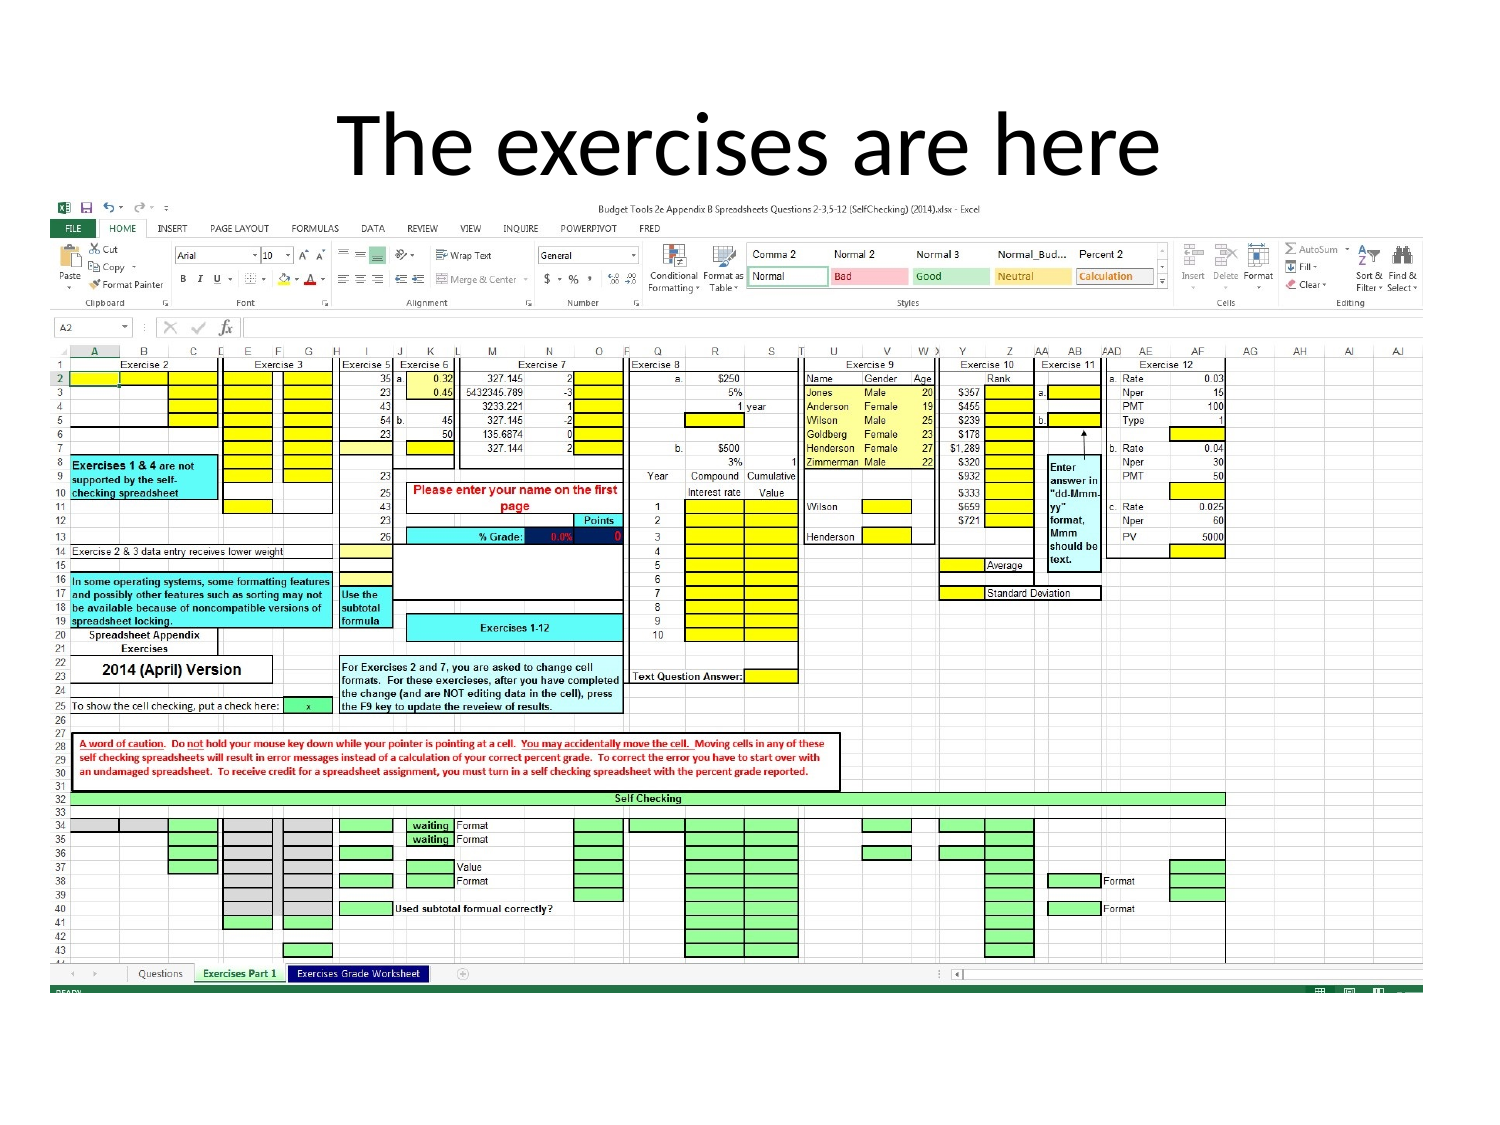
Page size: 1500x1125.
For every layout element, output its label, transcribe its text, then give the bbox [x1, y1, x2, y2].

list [49, 199, 1423, 993]
title The exercises are here [75, 45, 1425, 202]
